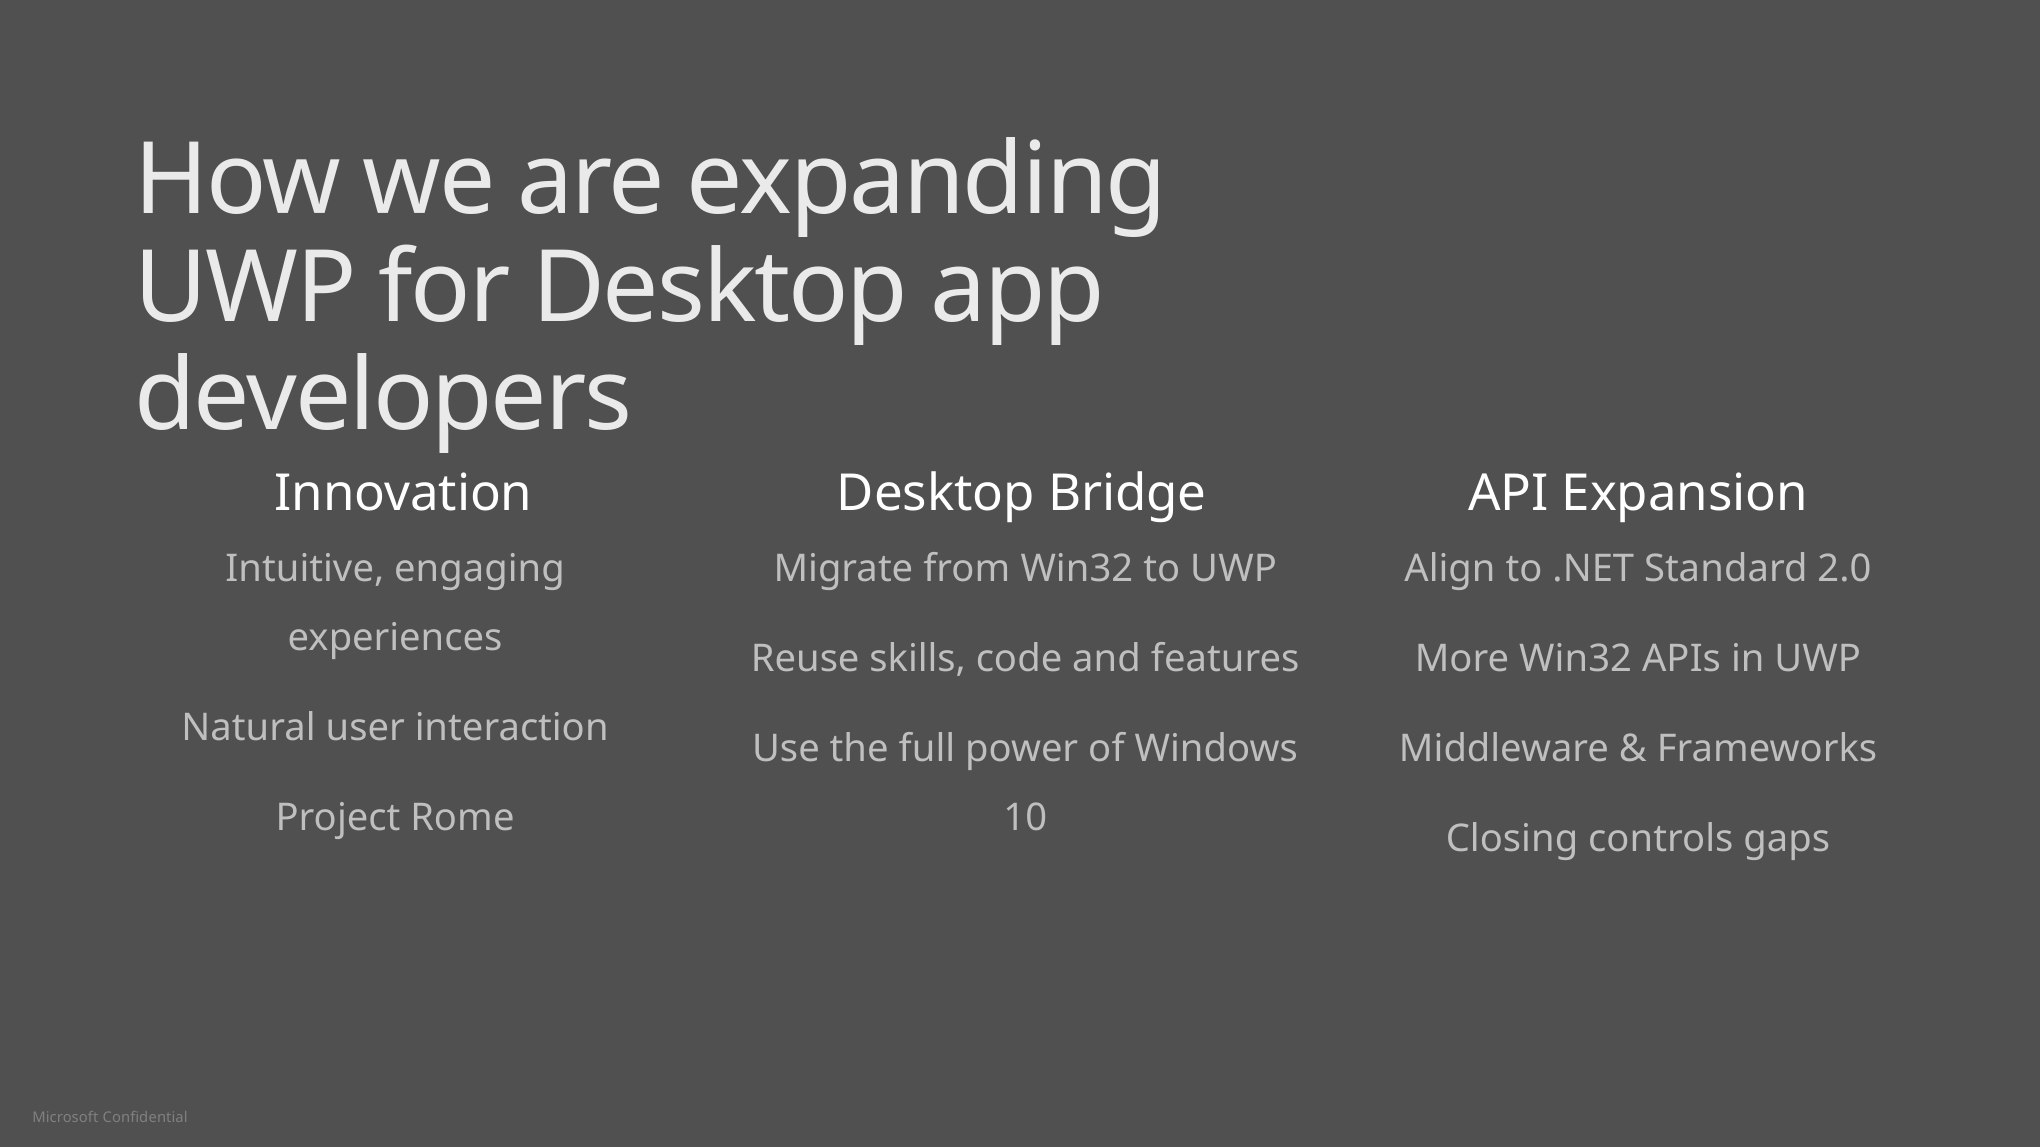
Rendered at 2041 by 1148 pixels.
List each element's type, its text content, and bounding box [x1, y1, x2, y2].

list Desktop Bridge [745, 437, 1298, 505]
list Align to .NET Standard 2.0 More Win32 APIs in UWP Middleware & Frameworks Closing controls gaps [1362, 505, 1915, 884]
title How we are expanding UWP for Desktop app developers [110, 112, 1379, 359]
list Intuitive, engaging experiences Natural user interaction Project Rome [110, 505, 680, 792]
list Innovation [127, 437, 680, 505]
list Migrate from Win32 to UWP Reuse skills, code and features Use the full power of Windows 10 [725, 505, 1325, 787]
list API Expansion [1362, 437, 1915, 505]
